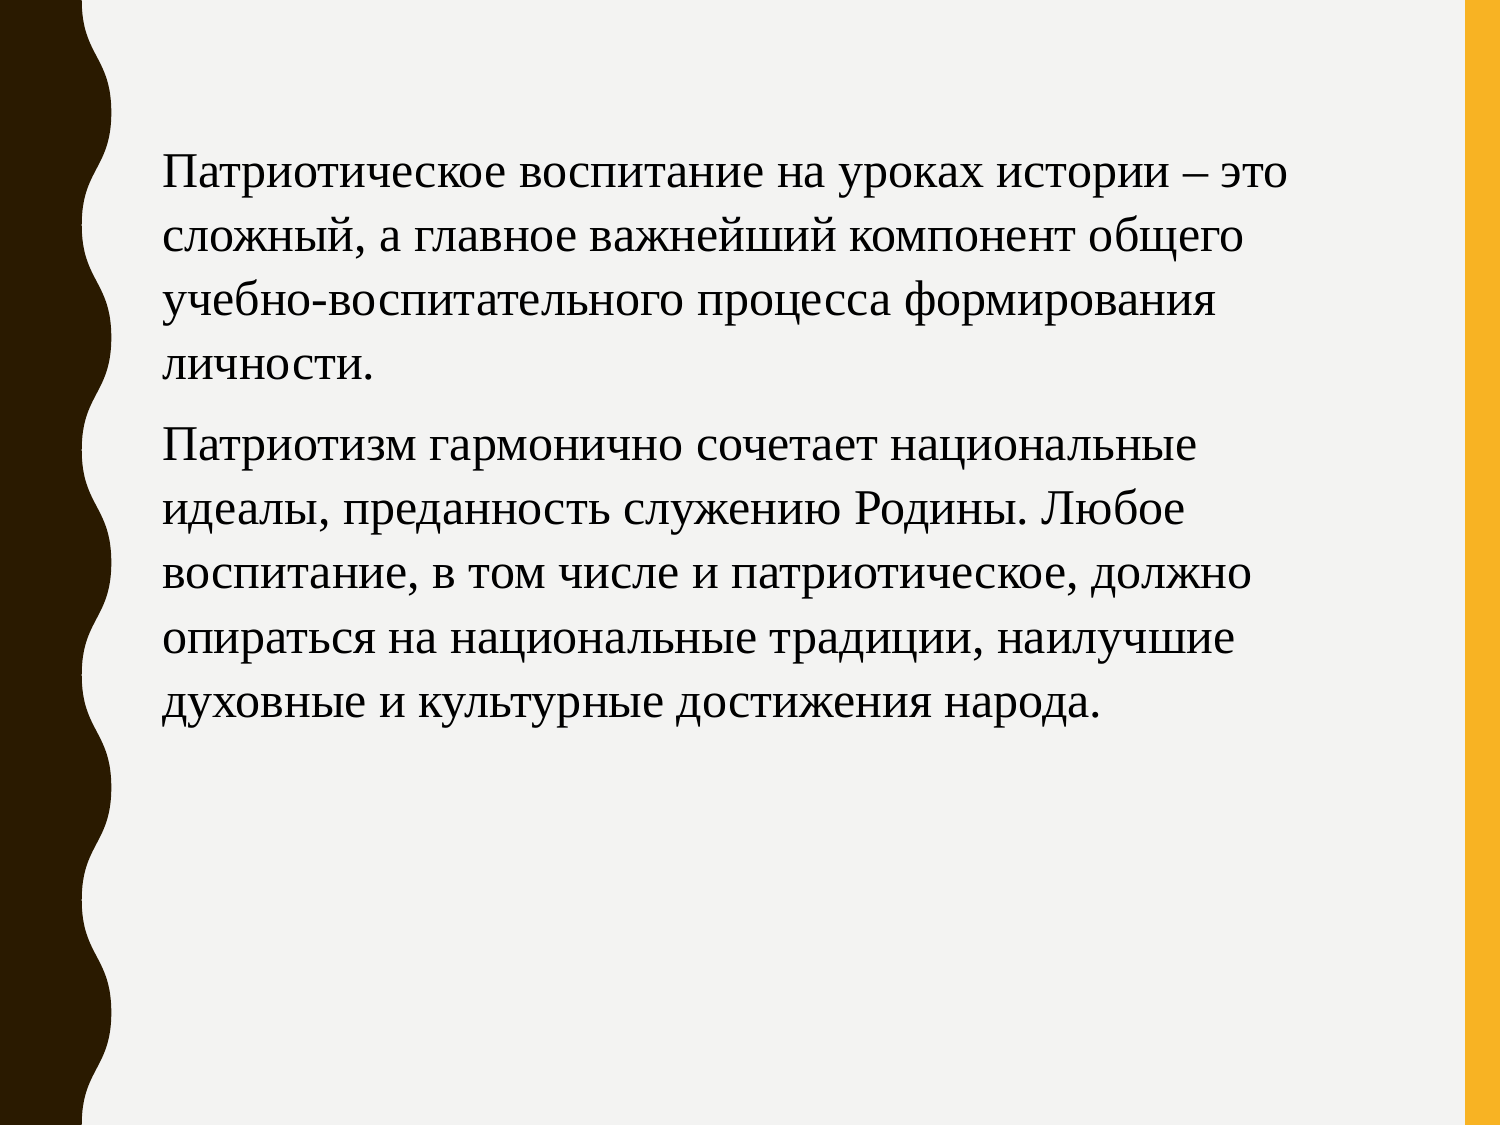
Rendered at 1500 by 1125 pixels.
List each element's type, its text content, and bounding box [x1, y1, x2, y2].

text_box Патриотическое воспитание на уроках истории – это сложный, а главное важнейший компонент общего учебно-воспитательного процесса формирования личности. Патриотизм гармонично сочетает национальные идеалы, преданность служению Родины. Любое воспитание, в том числе и патриотическое, должно опираться на национальные традиции, наилучшие духовные и культурные достижения народа. [147, 125, 1329, 735]
